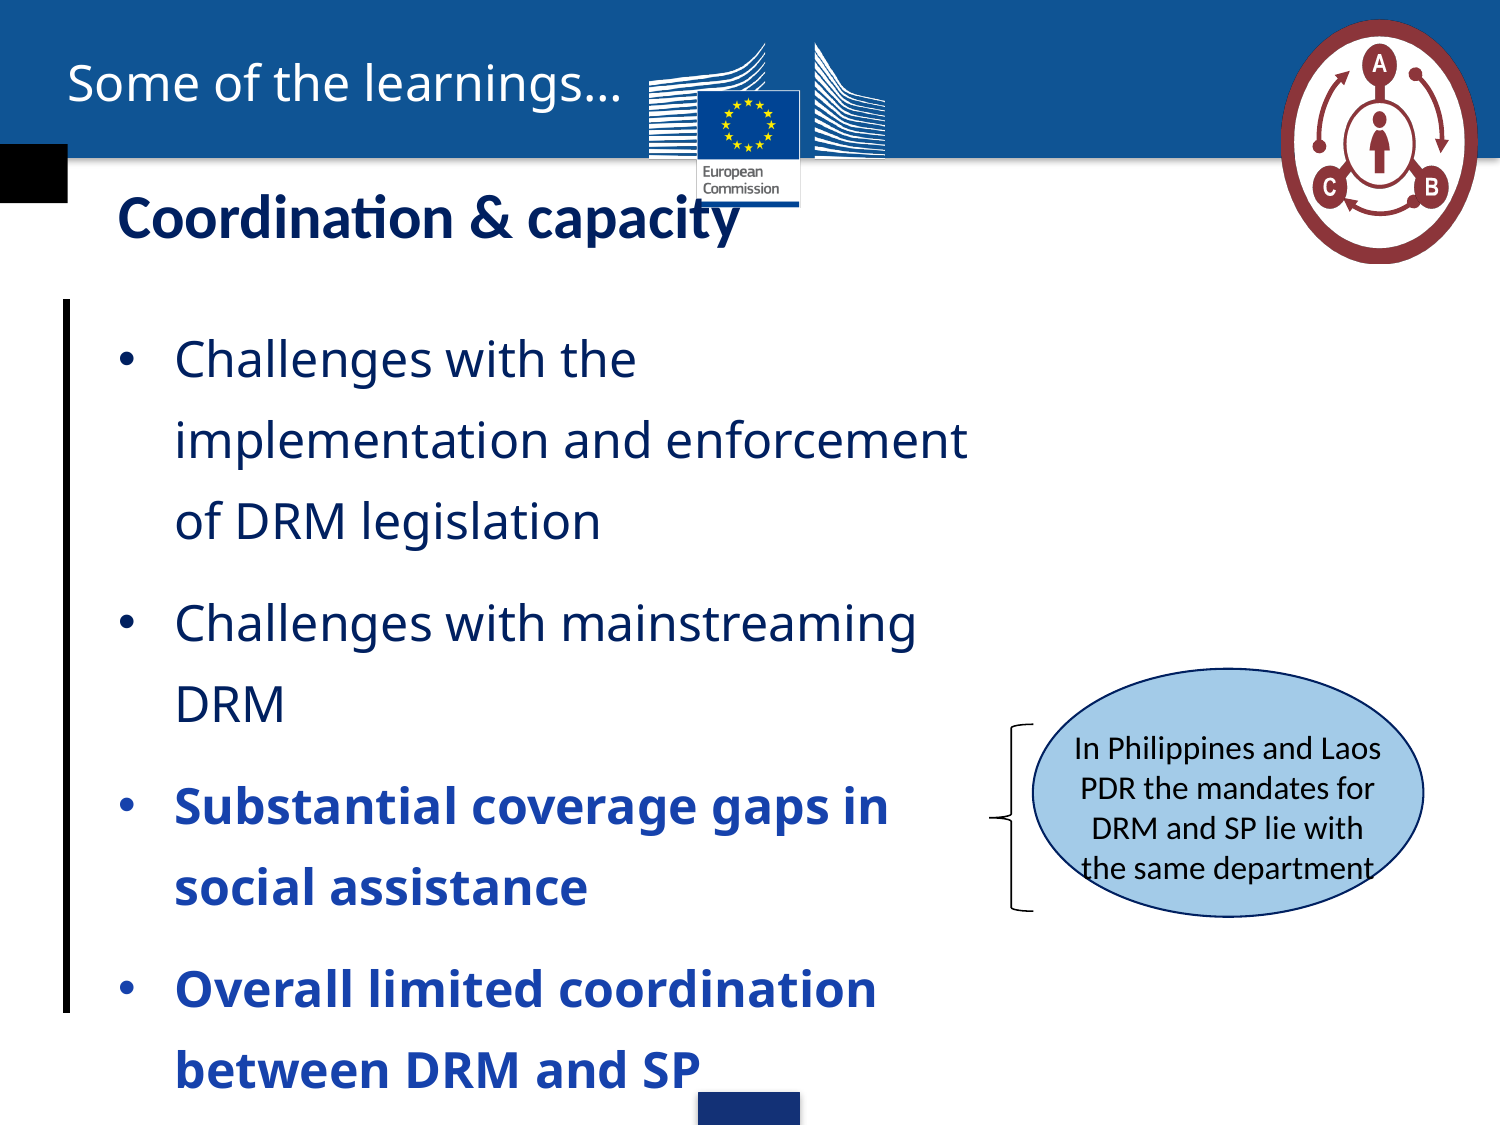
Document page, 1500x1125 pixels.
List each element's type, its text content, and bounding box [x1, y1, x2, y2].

text_box [1034, 737, 1053, 848]
text_box [1072, 668, 1384, 718]
title Coordination & capacity [103, 134, 1397, 303]
picture [649, 42, 885, 134]
text_box Some of the learnings… [52, 44, 639, 119]
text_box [1281, 18, 1478, 264]
list Challenges with the implementation and enforcement of DRM legislation Challenges with mainstreaming DRM Substantial coverage gaps in social assistance Overall limited coordination between DRM and SP [103, 303, 990, 1014]
text_box [1403, 737, 1424, 848]
text_box [989, 724, 1034, 912]
text_box In Philippines and Laos PDR the mandates for DRM and SP lie with the same department [1053, 718, 1403, 916]
